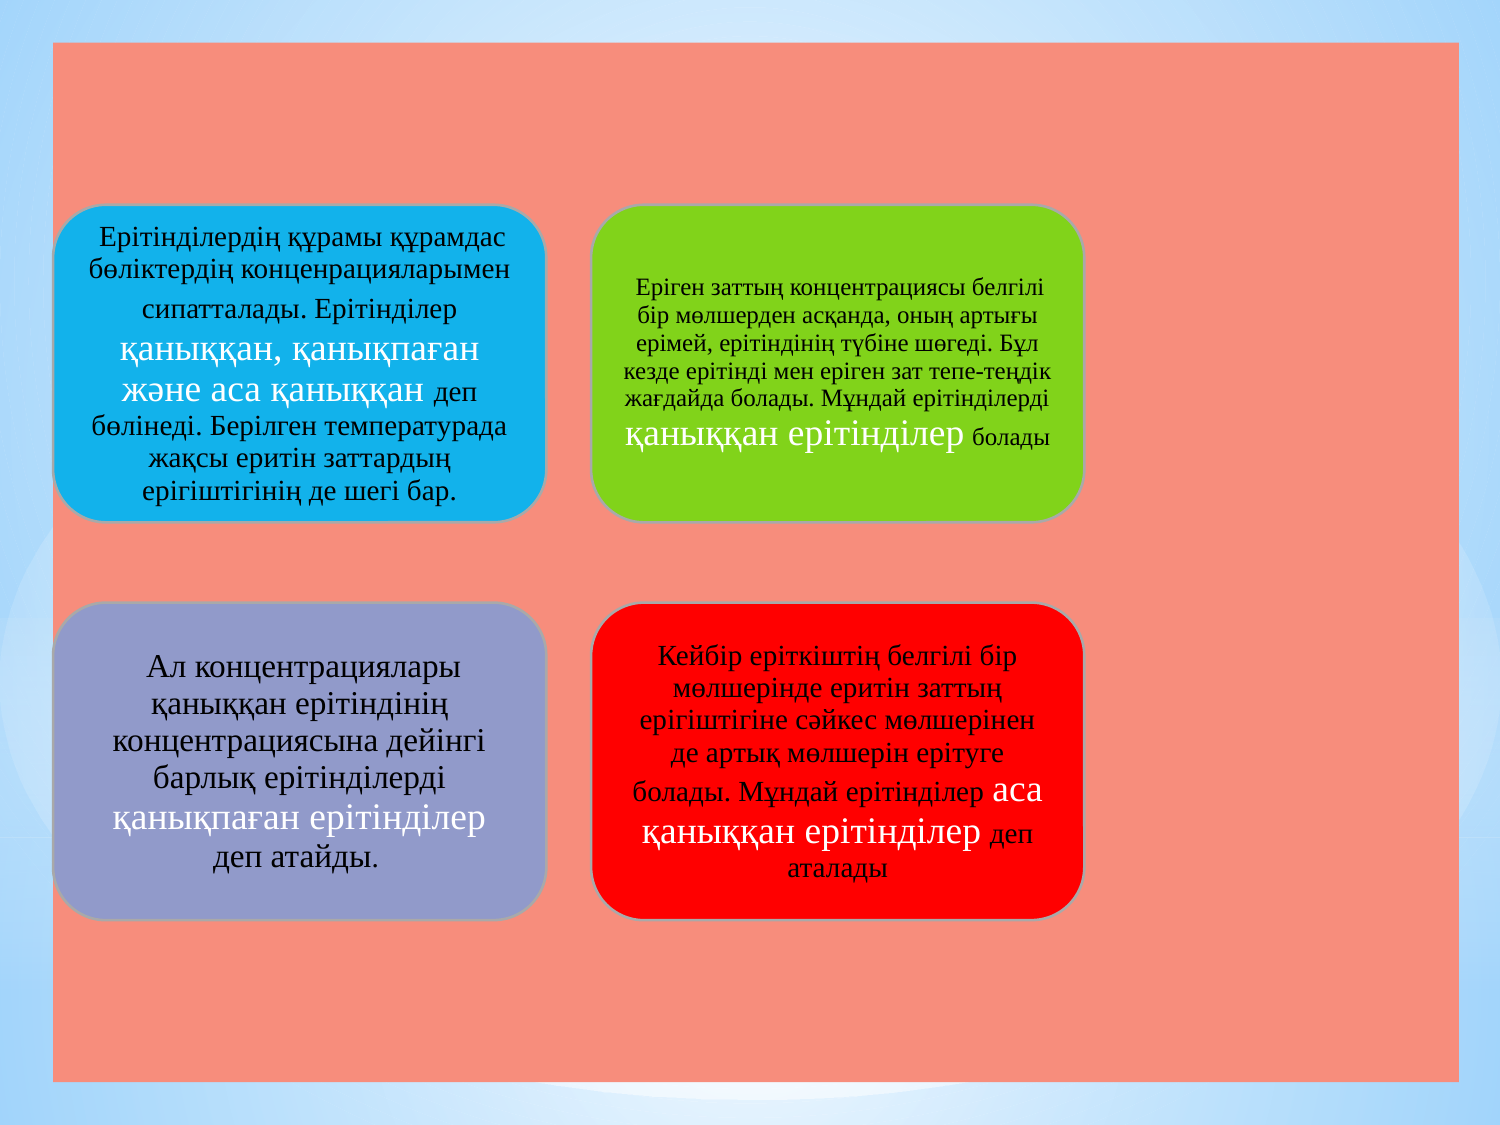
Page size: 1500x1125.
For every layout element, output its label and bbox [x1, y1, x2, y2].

list [52, 42, 1460, 1083]
